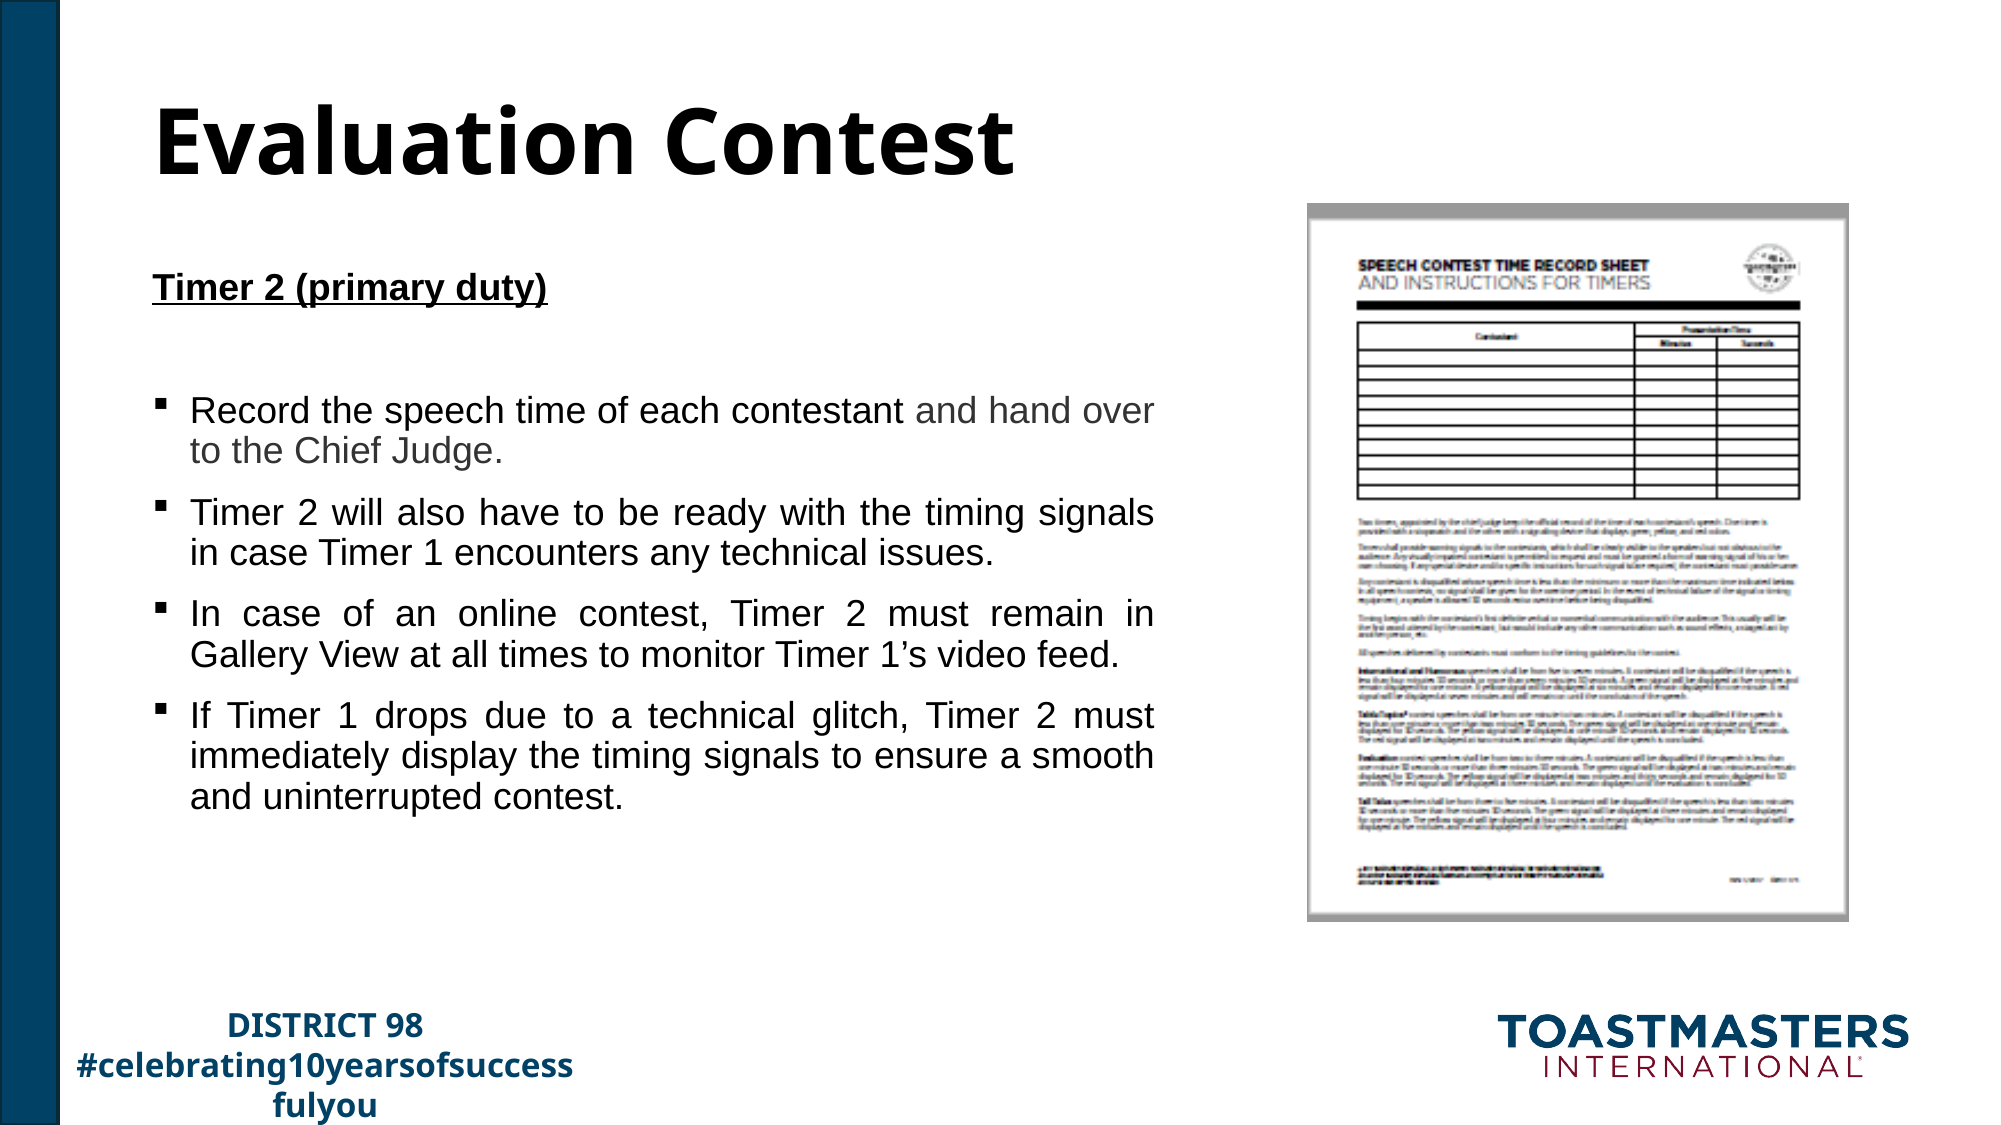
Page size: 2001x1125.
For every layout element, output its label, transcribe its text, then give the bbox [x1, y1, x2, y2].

text_box DISTRICT 98 #celebrating10yearsofsuccessfulyou [57, 996, 593, 1125]
text_box [0, 0, 60, 1125]
list Timer 2 (primary duty) Record the speech time of each contestant and hand over to the Chief Judge. Timer 2 will also have to be ready with the timing signals in case Timer 1 encounters any technical issues. In case of an online contest, Timer 2 must remain in Gallery View at all times to monitor Timer 1’s video feed. If Timer 1 drops due to a technical glitch, Timer 2 must immediately display the timing signals to ensure a smooth and uninterrupted contest. [137, 260, 1170, 950]
picture [1306, 203, 2000, 1125]
title Evaluation Contest [137, 59, 1944, 229]
